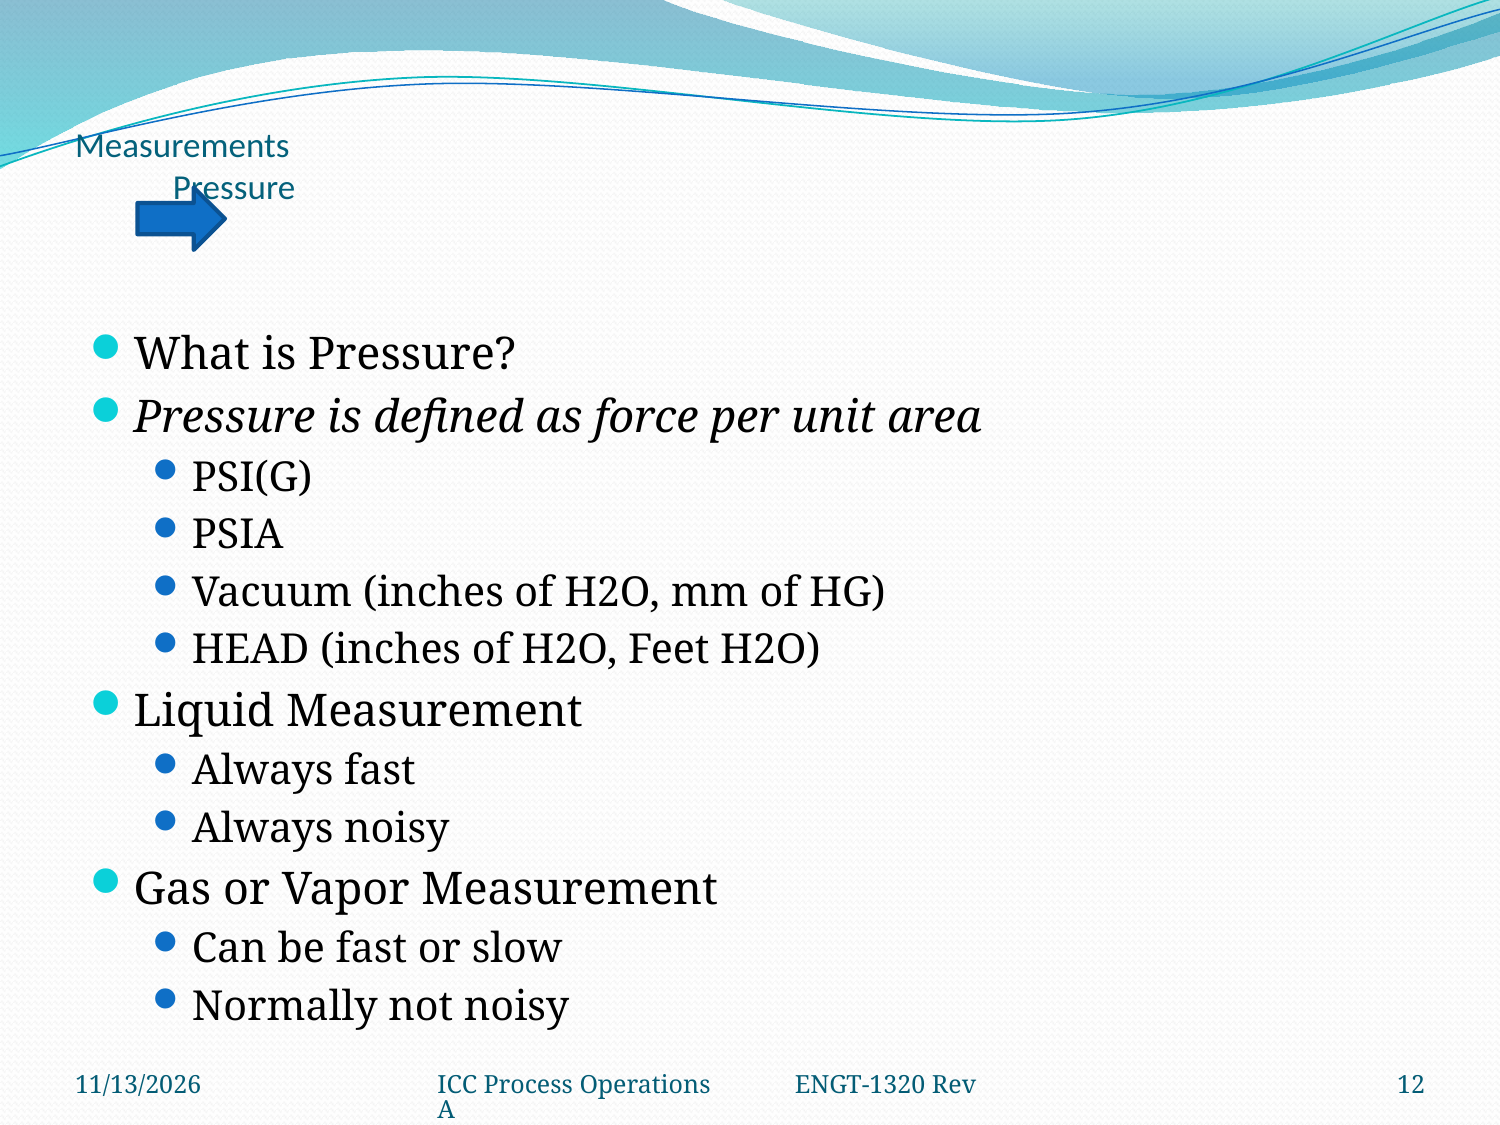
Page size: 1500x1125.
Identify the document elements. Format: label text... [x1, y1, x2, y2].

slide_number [75, 1042, 425, 1103]
text_box [135, 185, 228, 252]
footer ICC Process Operations ENGT-1320 Rev A [437, 1042, 988, 1103]
slide_number 12 [1299, 1042, 1425, 1103]
title Measurements Pressure [75, 115, 1425, 250]
list What is Pressure? Pressure is defined as force per unit area PSI(G) PSIA Vacuum (inches of H2O, mm of HG) HEAD (inches of H2O, Feet H2O) Liquid Measurement Always fast Always noisy Gas or Vapor Measurement Can be fast or slow Normally not noisy [75, 317, 1425, 1038]
